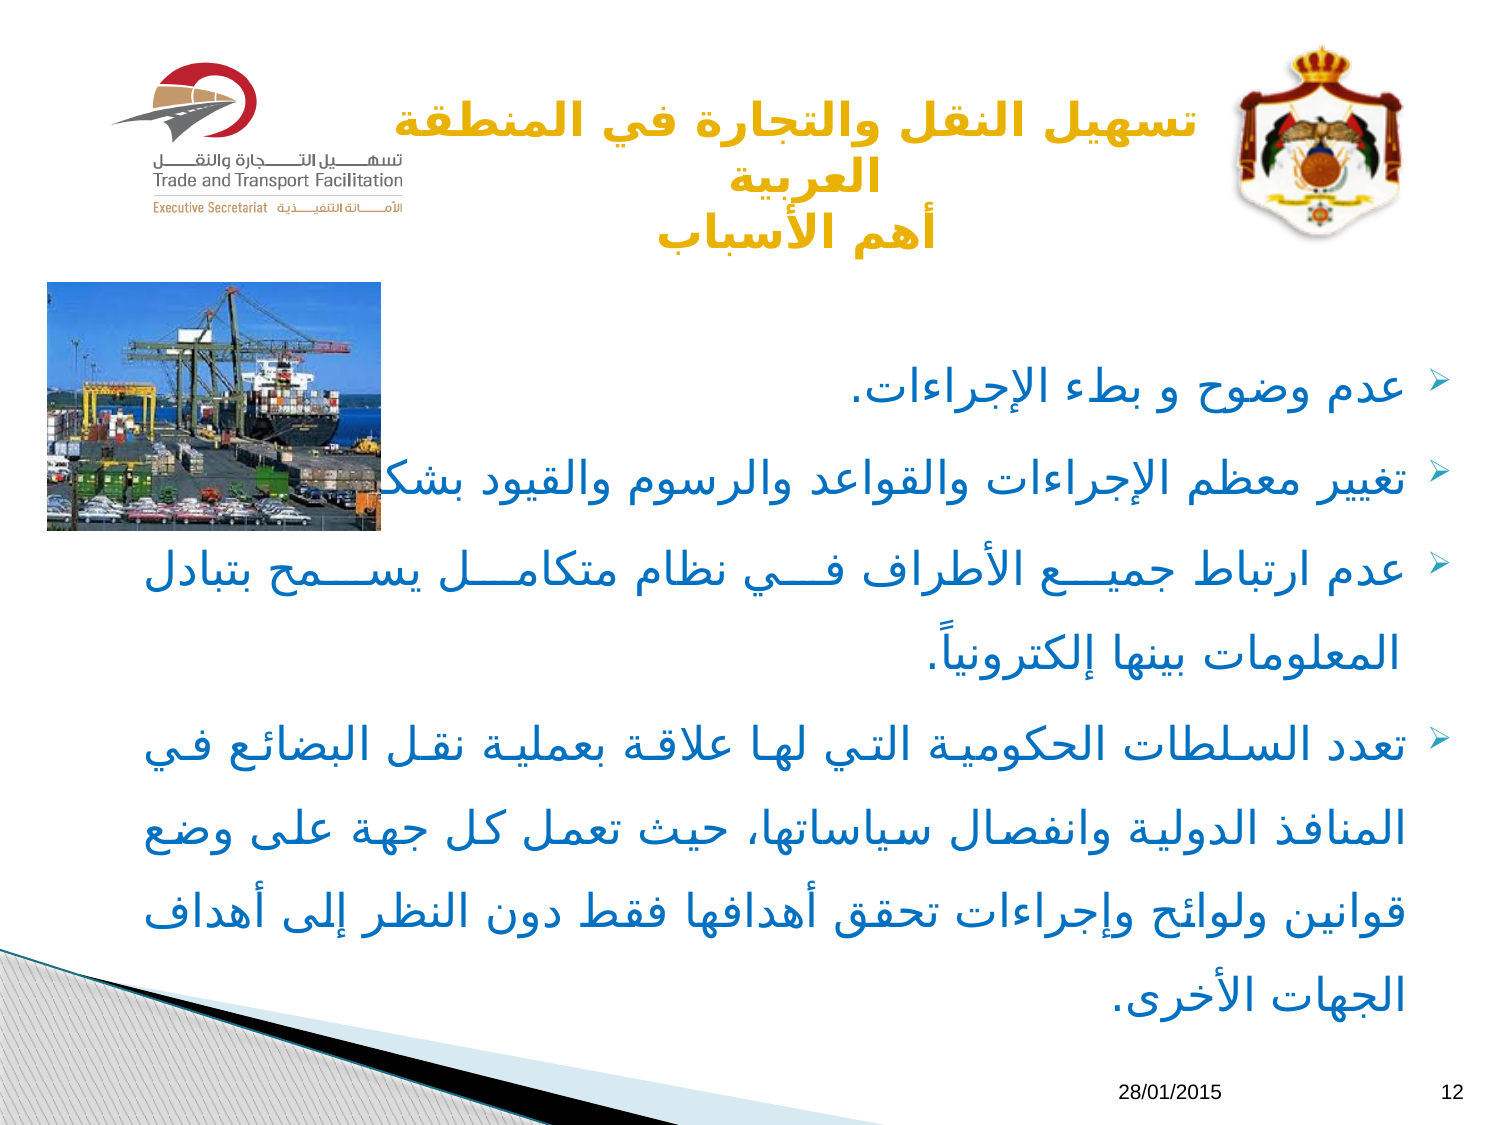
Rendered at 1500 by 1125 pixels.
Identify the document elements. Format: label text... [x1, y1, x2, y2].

title تسهيل النقل والتجارة في المنطقة العربية أهم الأسباب [352, 81, 1242, 266]
list عدم وضوح و بطء الإجراءات. تغيير معظم الإجراءات والقواعد والرسوم والقيود بشكل مستمر. عدم ارتباط جميع الأطراف في نظام متكامل يسمح بتبادل المعلومات بينها إلكترونياً. تعدد السلطات الحكومية التي لها علاقة بعملية نقل البضائع في المنافذ الدولية وانفصال سياساتها، حيث تعمل كل جهة على وضع قوانين ولوائح وإجراءات تحقق أهدافها فقط دون النظر إلى أهداف الجهات الأخرى. [128, 320, 1479, 1036]
picture [1209, 24, 1425, 260]
slide_number 12 [1418, 1051, 1479, 1112]
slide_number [1103, 1051, 1418, 1112]
picture [75, 51, 440, 233]
picture [47, 282, 381, 531]
